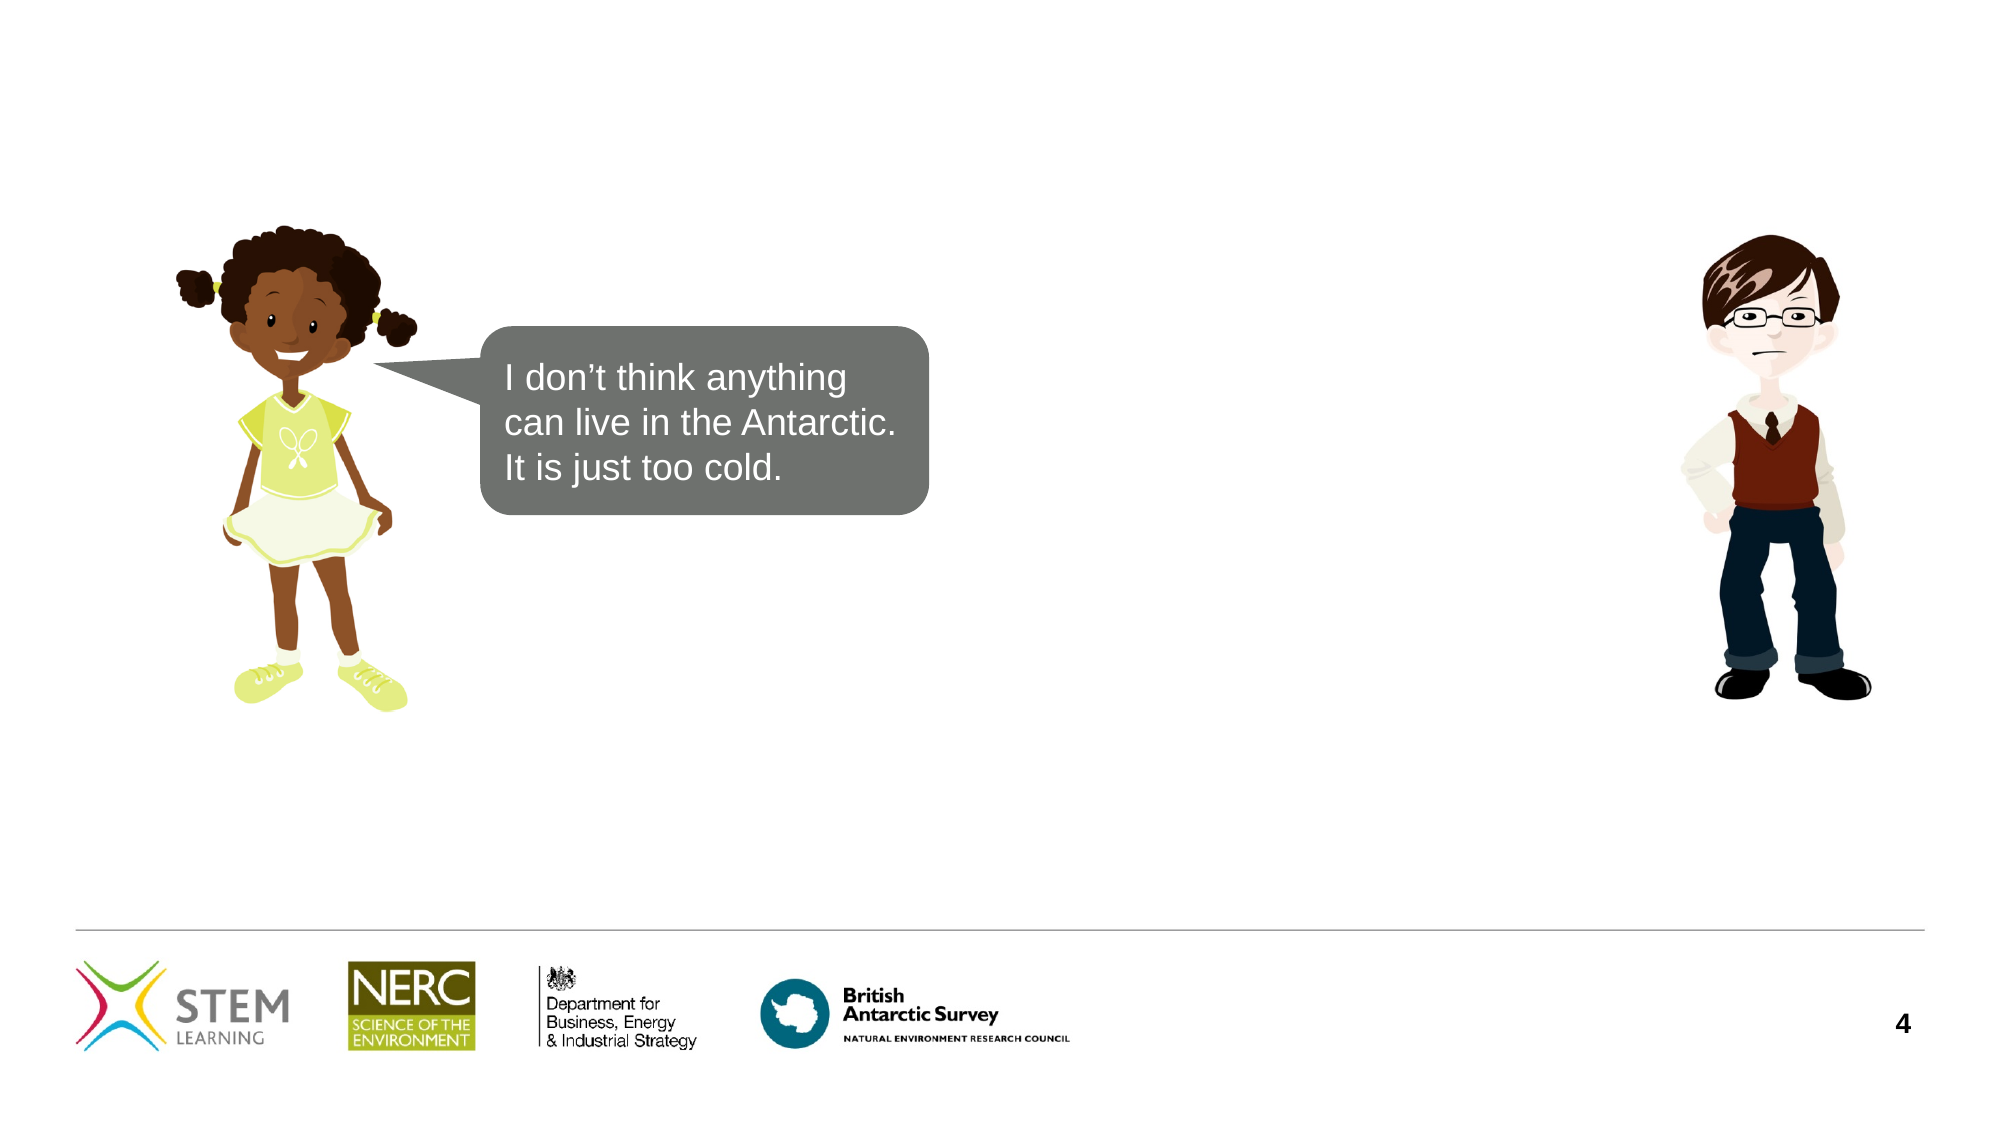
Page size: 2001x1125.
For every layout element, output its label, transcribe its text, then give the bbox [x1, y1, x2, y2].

picture [1649, 148, 1916, 750]
picture [161, 207, 442, 731]
picture [37, 873, 1965, 1105]
slide_number 4 [1555, 999, 1926, 1045]
text_box I don’t think anything can live in the Antarctic. It is just too cold. [446, 324, 932, 518]
